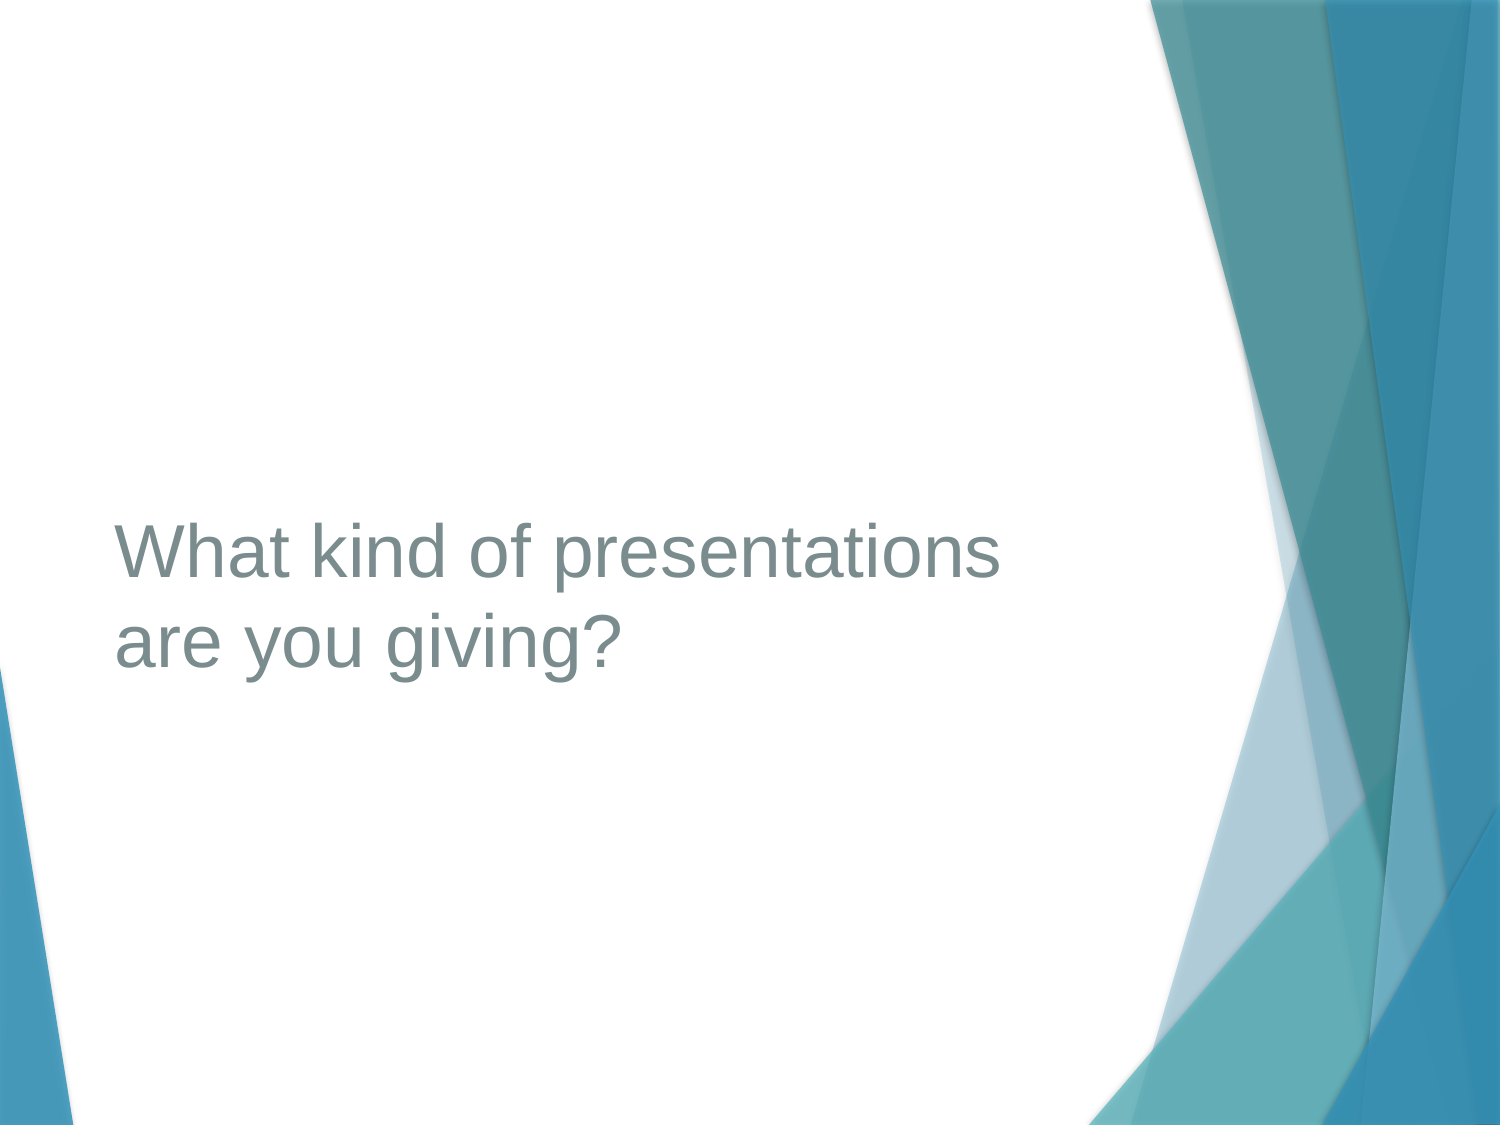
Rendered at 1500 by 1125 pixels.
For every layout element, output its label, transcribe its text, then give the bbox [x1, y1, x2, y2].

title What kind of presentations are you giving? [99, 443, 1142, 743]
